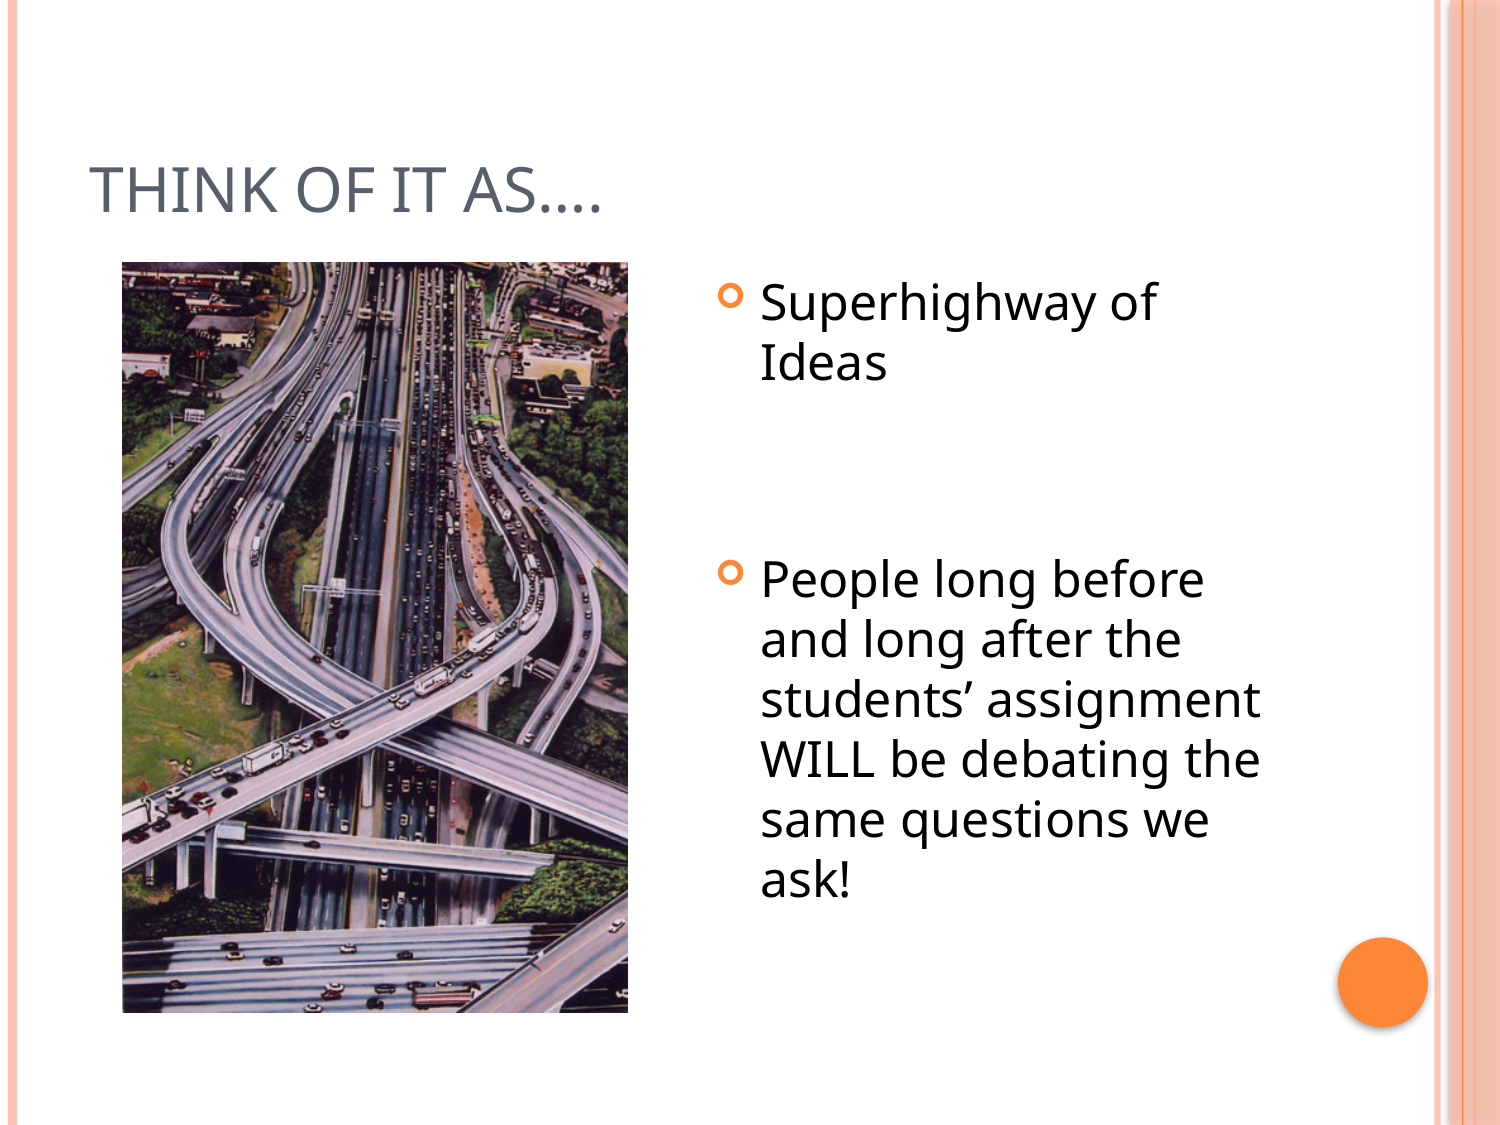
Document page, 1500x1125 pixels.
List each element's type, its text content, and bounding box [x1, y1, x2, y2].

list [122, 261, 628, 1013]
title Think of it as…. [75, 45, 1300, 233]
list Superhighway of Ideas People long before and long after the students’ assignment WILL be debating the same questions we ask! [700, 262, 1301, 1013]
